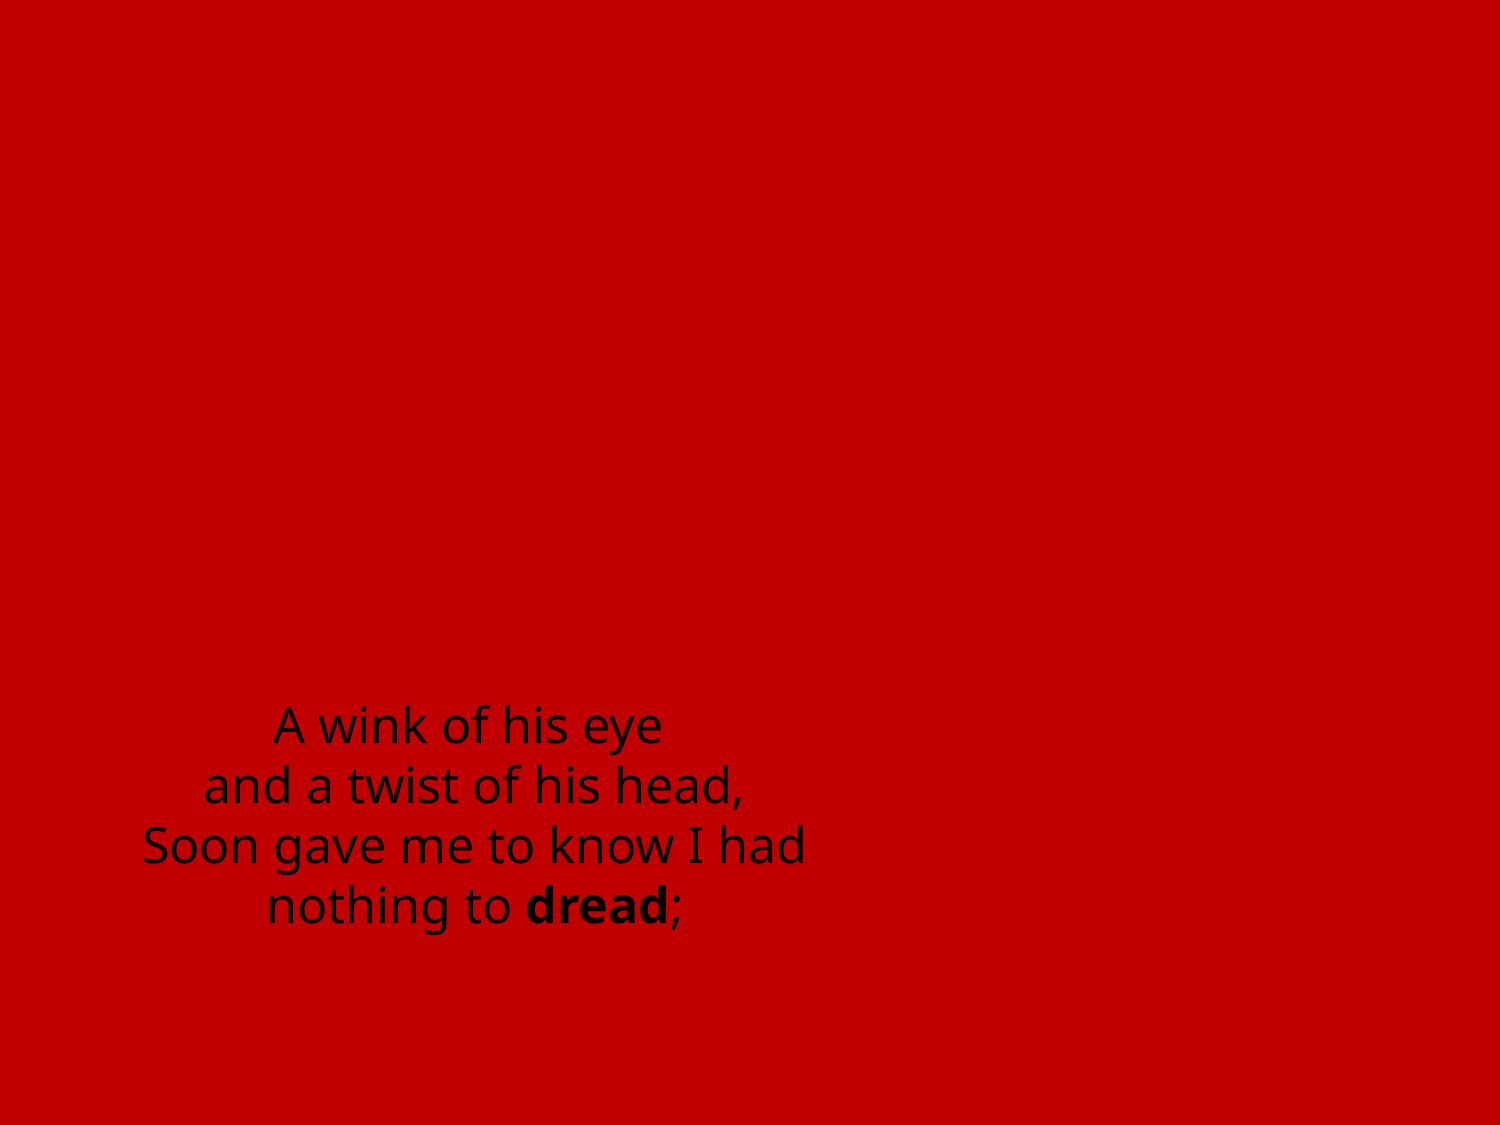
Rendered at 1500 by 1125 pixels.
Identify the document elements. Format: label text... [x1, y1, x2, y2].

text_box A wink of his eye and a twist of his head, Soon gave me to know I had nothing to dread; [87, 626, 863, 942]
